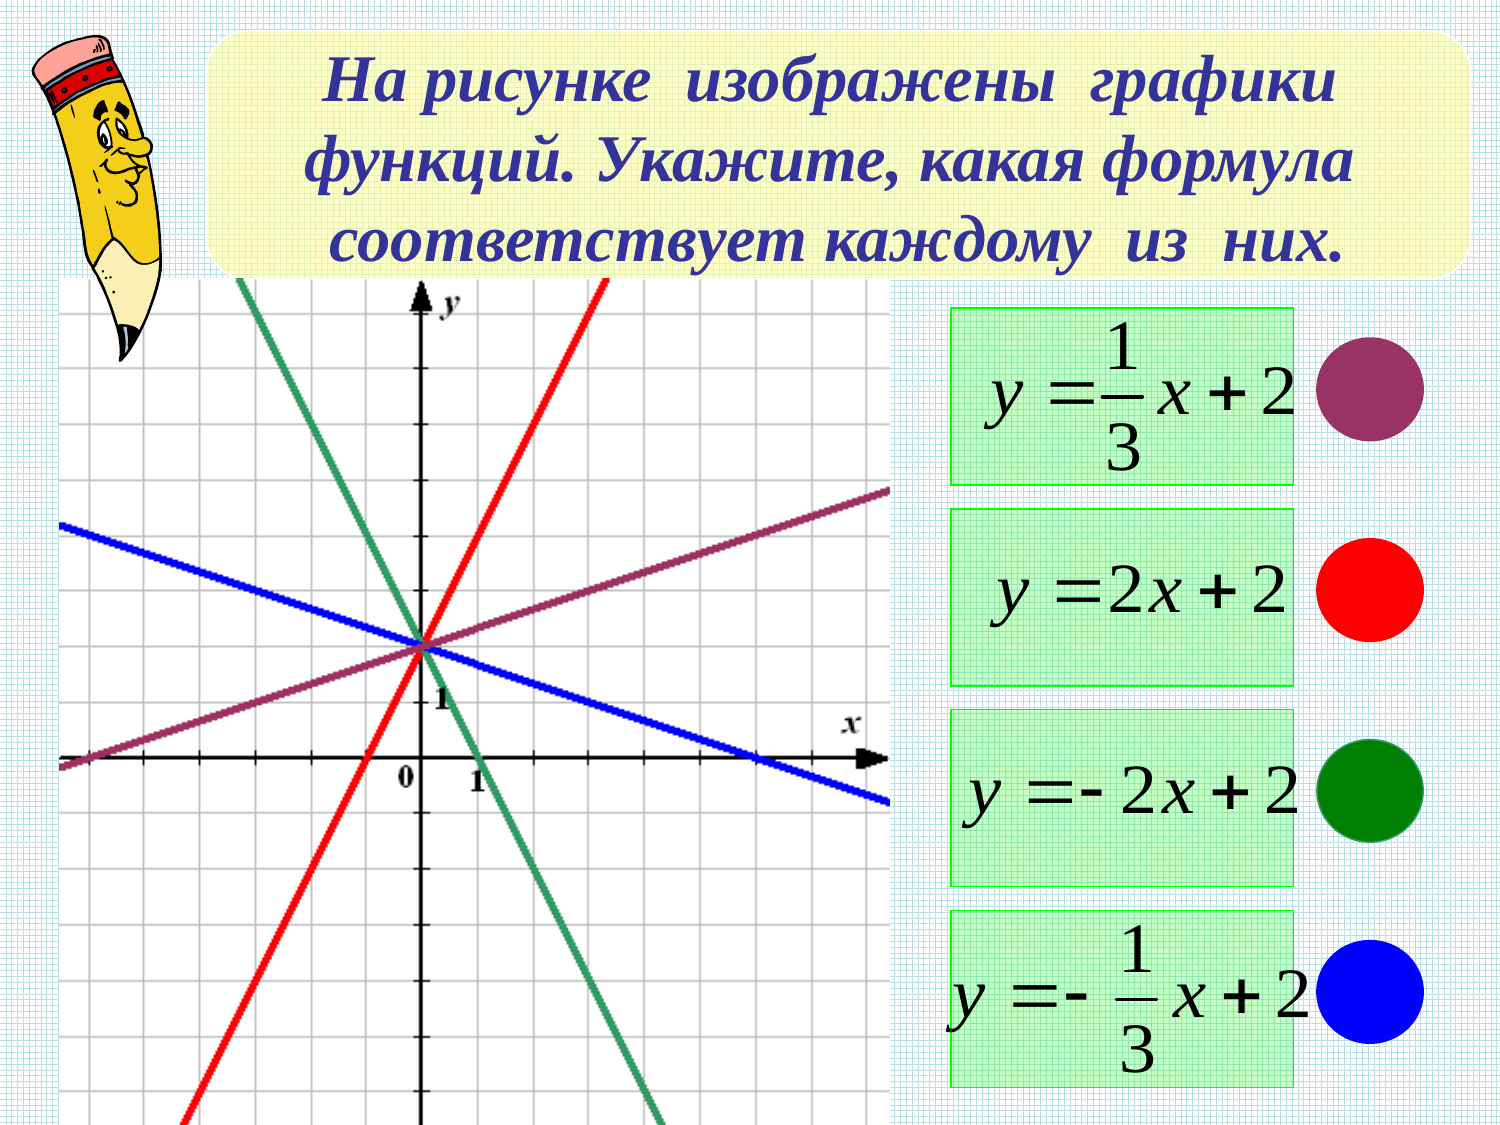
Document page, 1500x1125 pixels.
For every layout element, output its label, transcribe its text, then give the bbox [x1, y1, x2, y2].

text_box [934, 904, 1327, 1088]
text_box [1316, 338, 1424, 441]
text_box [1331, 940, 1424, 1044]
picture [29, 30, 163, 362]
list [59, 278, 891, 1125]
text_box [1316, 538, 1424, 642]
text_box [950, 302, 1308, 486]
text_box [950, 508, 1302, 687]
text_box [949, 709, 1312, 887]
text_box На рисунке изображены графики функций. Укажите, какая формула соответствует каждому из них. [206, 30, 1471, 280]
text_box [1316, 739, 1424, 843]
